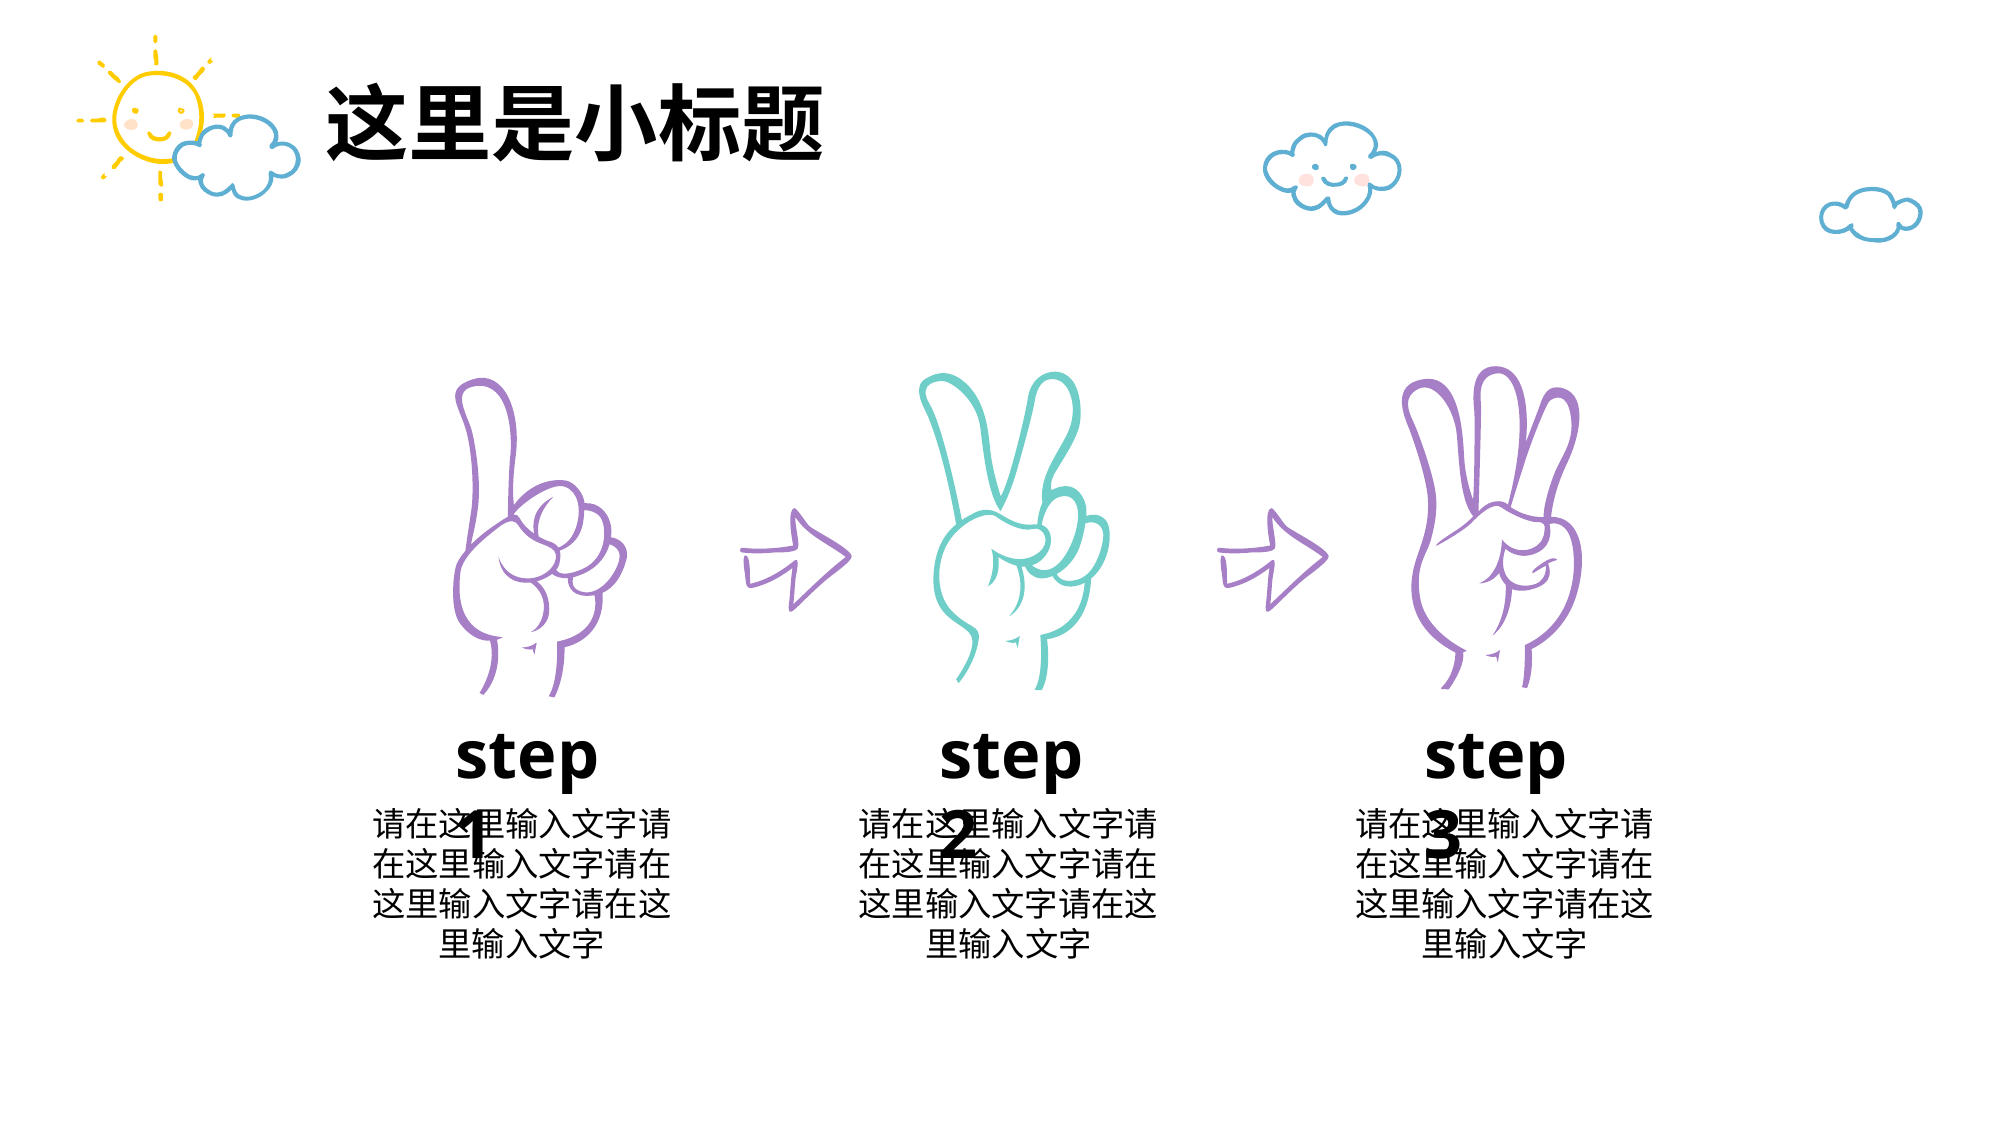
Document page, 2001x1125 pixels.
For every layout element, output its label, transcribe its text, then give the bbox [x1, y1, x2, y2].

text_box [740, 508, 852, 612]
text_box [915, 365, 1114, 691]
text_box step3 [1409, 705, 1600, 795]
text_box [1391, 365, 1589, 690]
text_box 请在这里输入文字请在这里输入文字请在这里输入文字请在这里输入文字 [835, 795, 1182, 971]
text_box step1 [440, 705, 631, 795]
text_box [440, 369, 631, 698]
text_box [1217, 508, 1329, 612]
text_box 请在这里输入文字请在这里输入文字请在这里输入文字请在这里输入文字 [1331, 795, 1678, 971]
picture [76, 33, 1924, 244]
text_box 请在这里输入文字请在这里输入文字请在这里输入文字请在这里输入文字 [348, 795, 695, 971]
text_box step2 [924, 705, 1115, 795]
